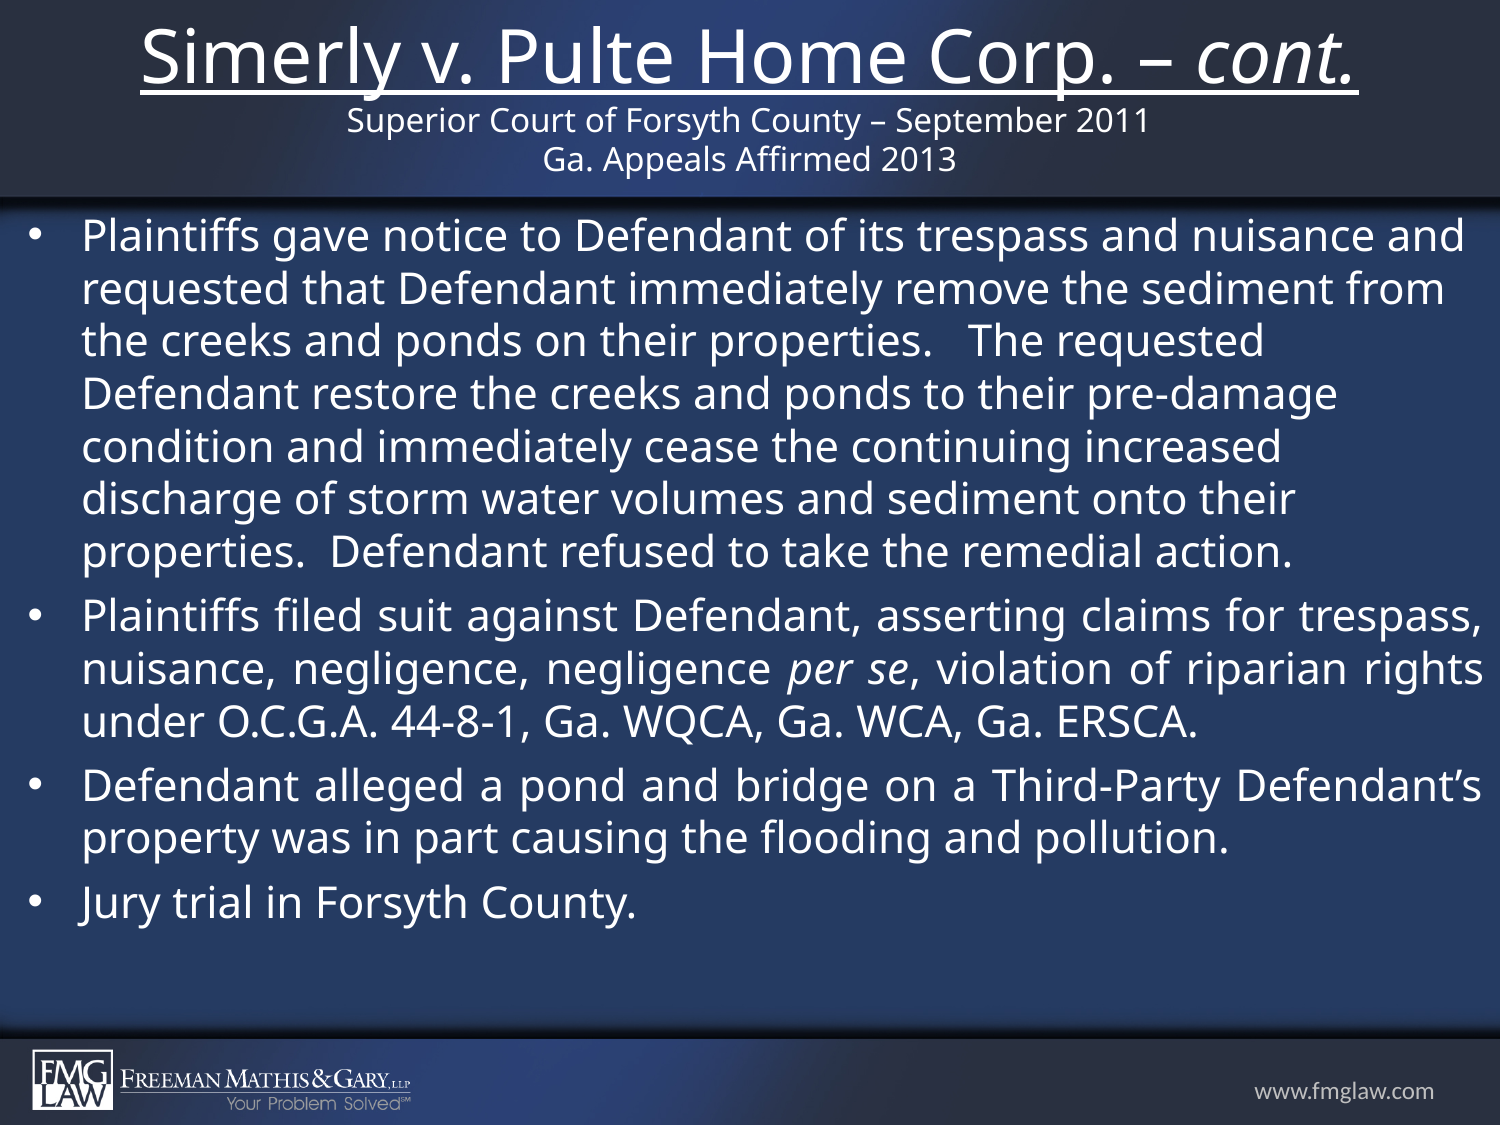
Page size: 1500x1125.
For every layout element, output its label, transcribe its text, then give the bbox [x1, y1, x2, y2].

list Plaintiffs gave notice to Defendant of its trespass and nuisance and requested that Defendant immediately remove the sediment from the creeks and ponds on their properties. The requested Defendant restore the creeks and ponds to their pre-damage condition and immediately cease the continuing increased discharge of storm water volumes and sediment onto their properties. Defendant refused to take the remedial action. Plaintiffs filed suit against Defendant, asserting claims for trespass, nuisance, negligence, negligence per se, violation of riparian rights under O.C.G.A. 44-8-1, Ga. WQCA, Ga. WCA, Ga. ERSCA. Defendant alleged a pond and bridge on a Third-Party Defendant’s property was in part causing the flooding and pollution. Jury trial in Forsyth County. [12, 200, 1500, 1038]
picture [0, 0, 1500, 1125]
title Simerly v. Pulte Home Corp. – cont. Superior Court of Forsyth County – September 2011 Ga. Appeals Affirmed 2013 [75, 0, 1425, 188]
